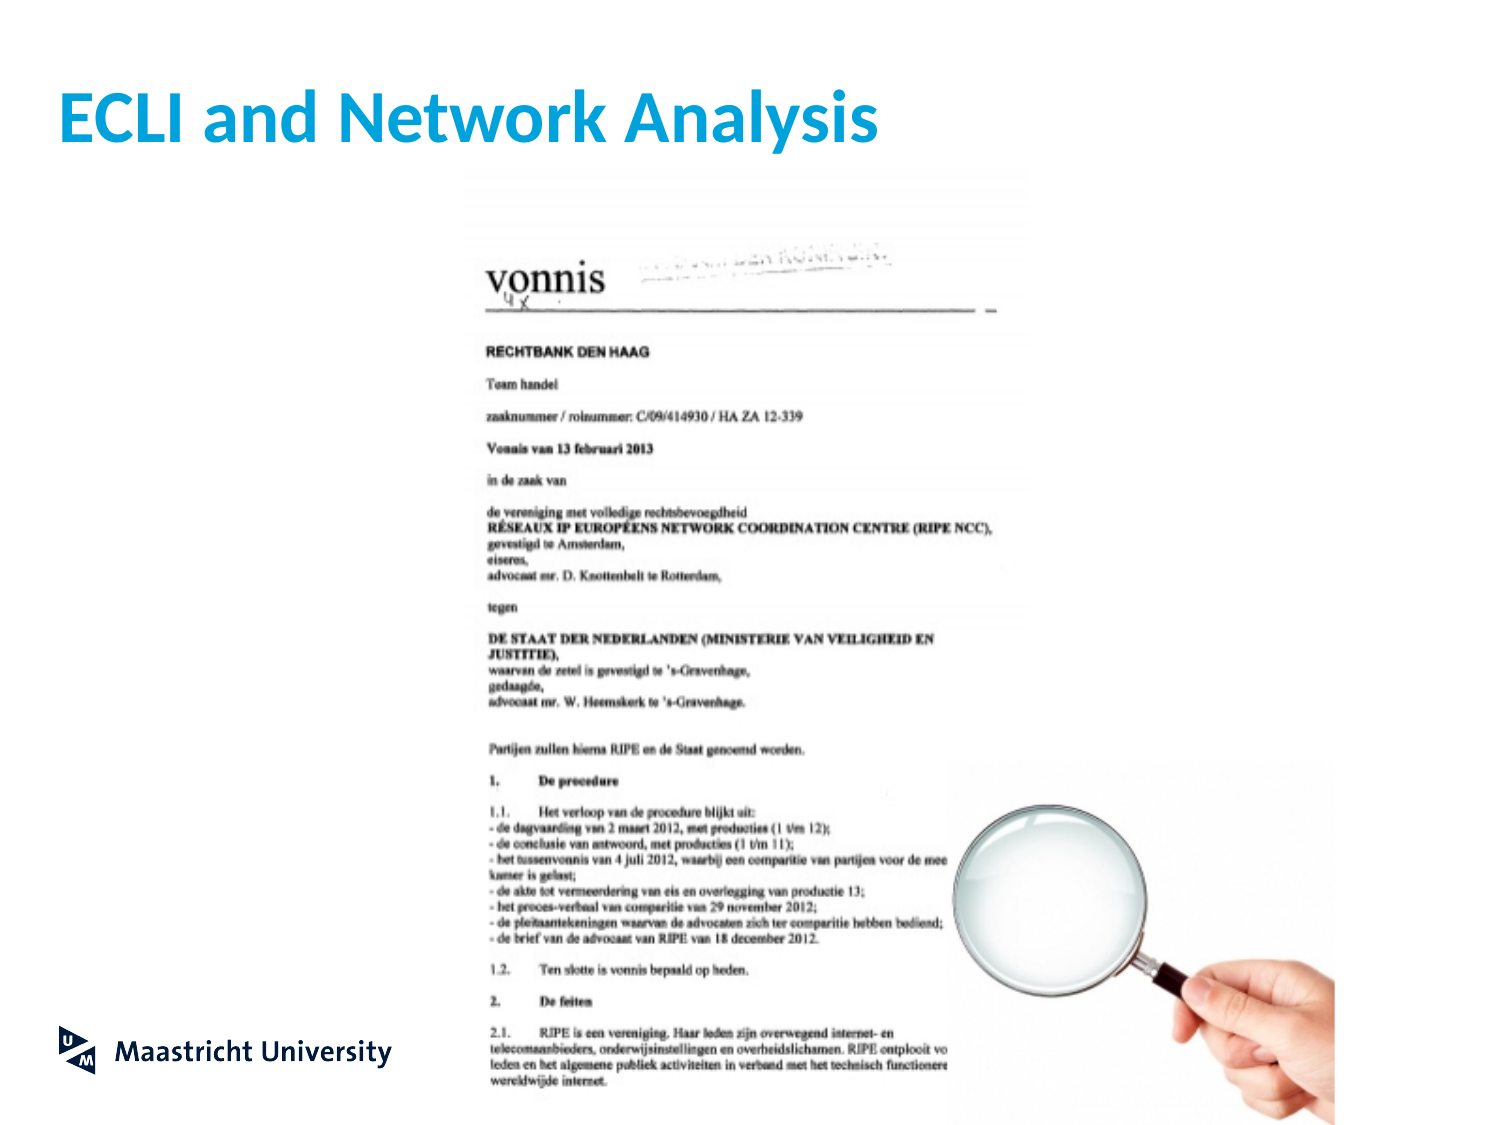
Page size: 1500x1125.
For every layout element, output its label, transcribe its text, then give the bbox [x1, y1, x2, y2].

title ECLI and Network Analysis [59, 67, 1425, 192]
picture [59, 1012, 405, 1096]
picture [947, 760, 1335, 1125]
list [464, 168, 1029, 1110]
